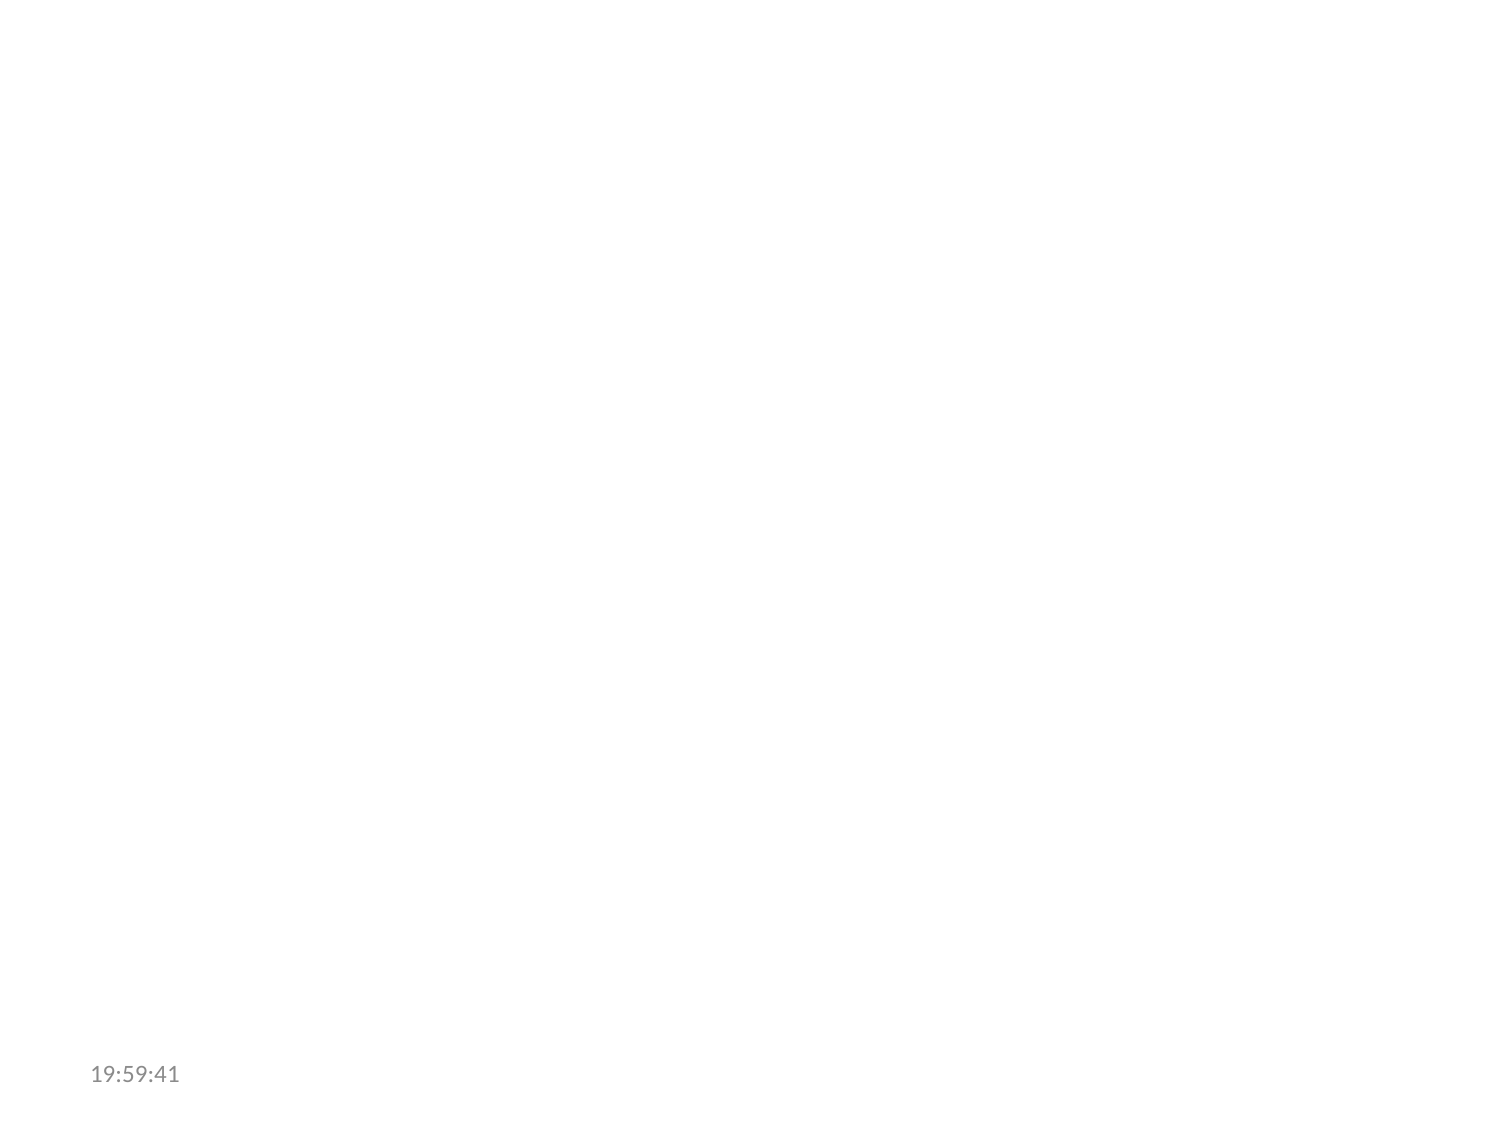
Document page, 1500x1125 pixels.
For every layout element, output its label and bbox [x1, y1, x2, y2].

slide_number [75, 1042, 425, 1103]
